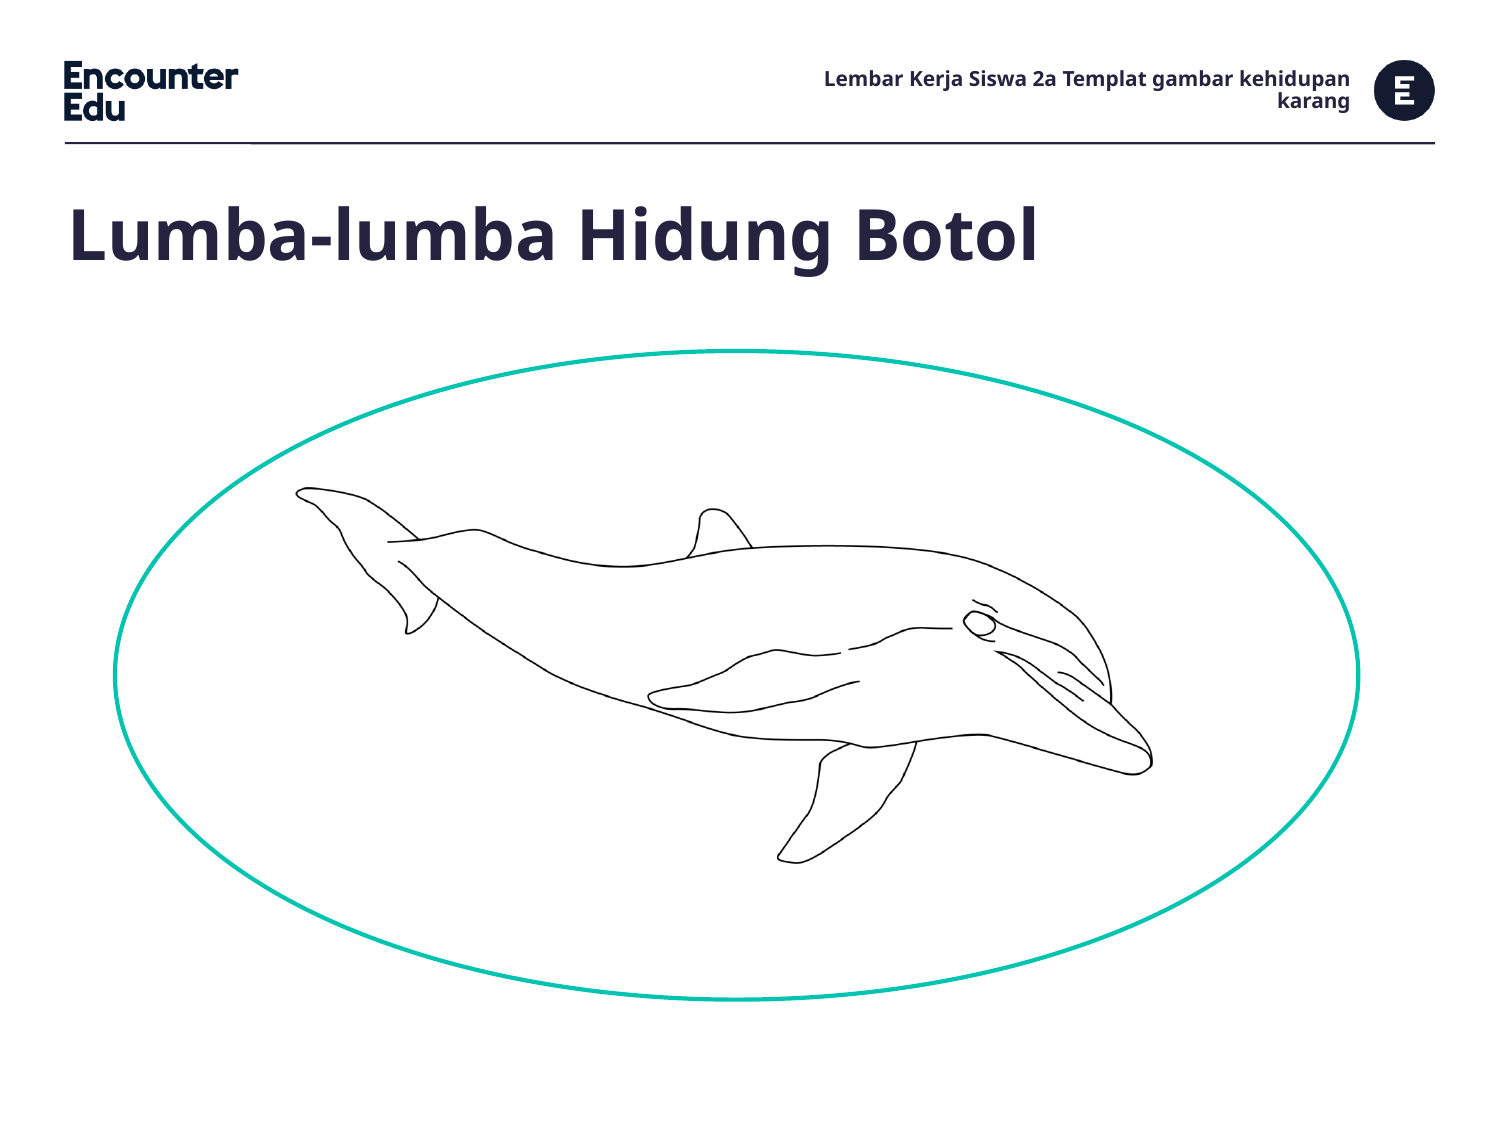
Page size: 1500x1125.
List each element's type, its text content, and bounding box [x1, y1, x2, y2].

picture [60, 59, 243, 122]
title Lembar Kerja Siswa 2a Templat gambar kehidupan karang [749, 67, 1359, 114]
text_box [114, 394, 1359, 1000]
list Lumba-lumba Hidung Botol [59, 191, 1072, 394]
picture [295, 487, 1153, 864]
picture [1372, 58, 1436, 122]
